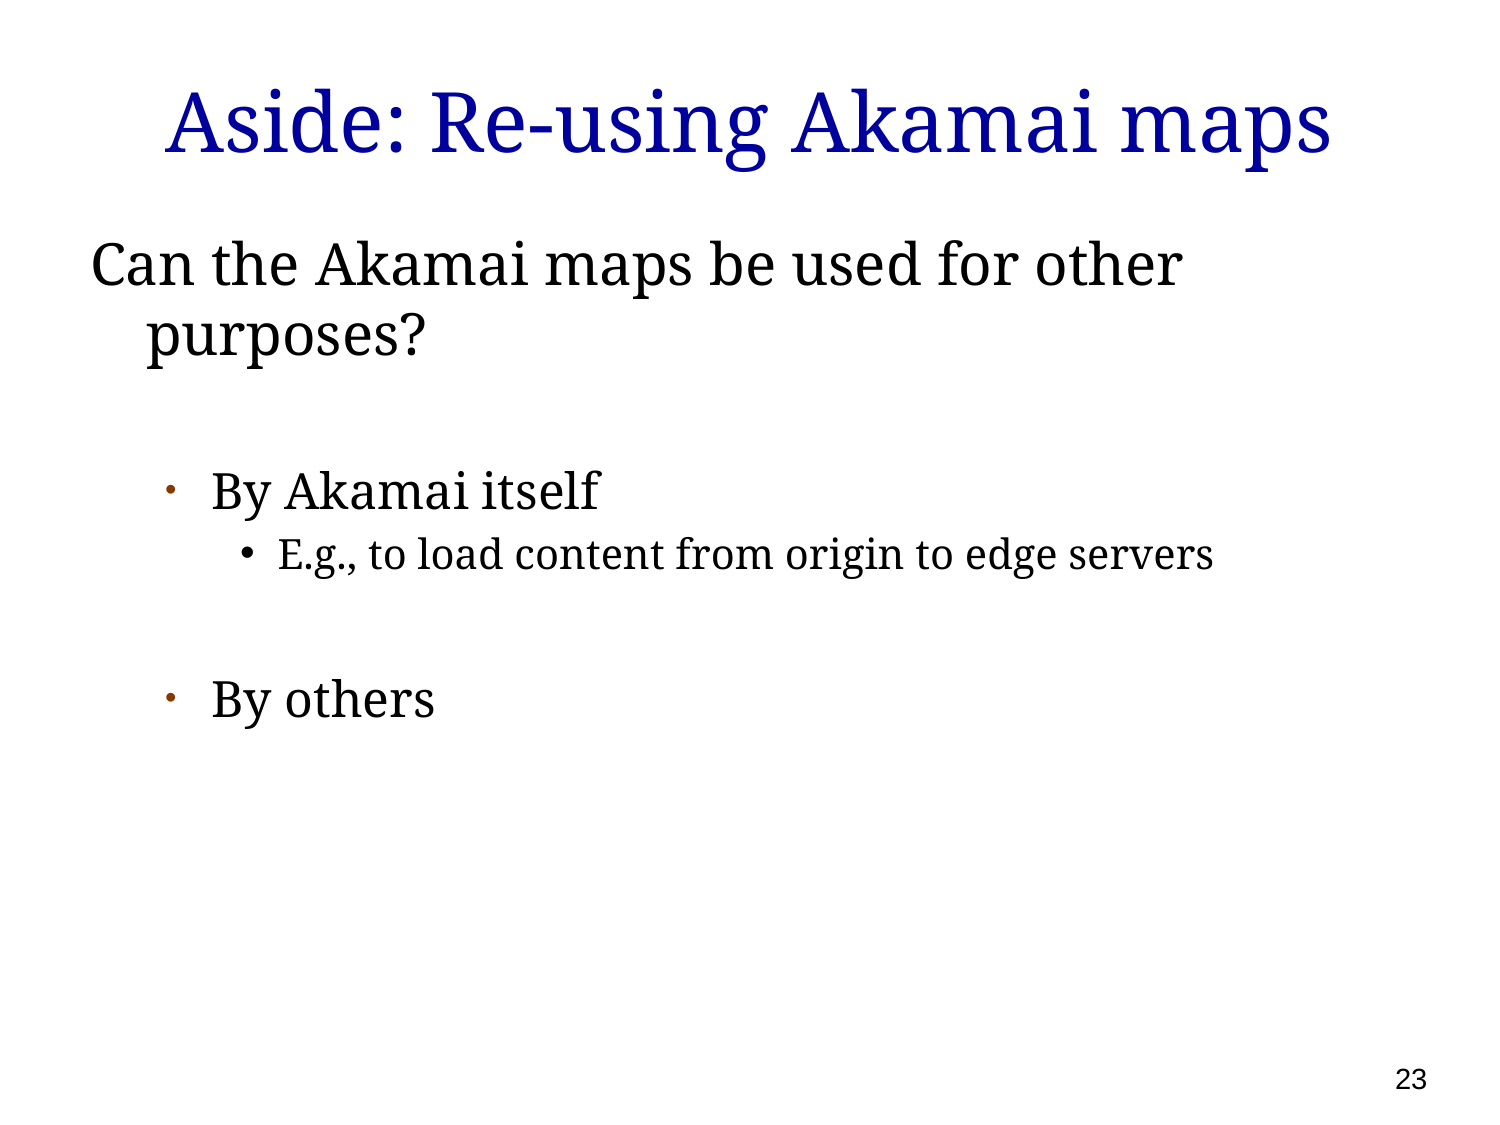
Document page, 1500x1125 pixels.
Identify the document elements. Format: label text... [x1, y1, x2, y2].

title Aside: Re-using Akamai maps [74, 47, 1426, 191]
slide_number 23 [1092, 1024, 1443, 1103]
list Can the Akamai maps be used for other purposes? By Akamai itself E.g., to load content from origin to edge servers By others [74, 219, 1426, 963]
